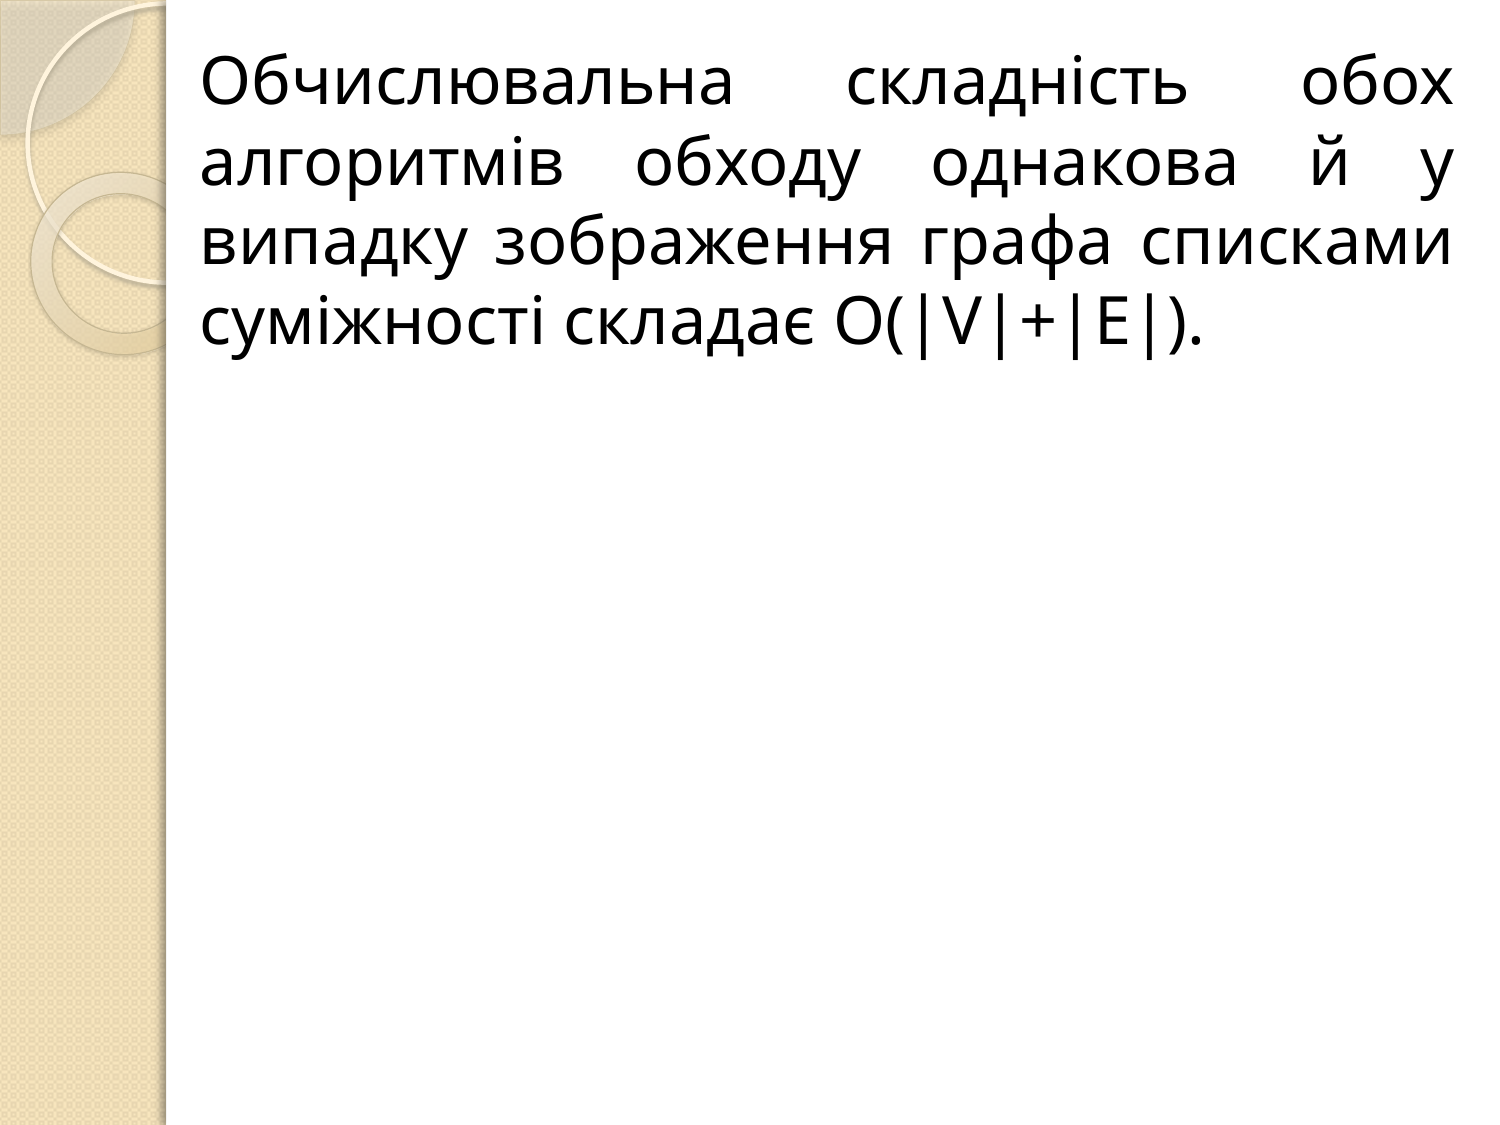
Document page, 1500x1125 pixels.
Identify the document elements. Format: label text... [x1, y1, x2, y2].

list Обчислювальна складність обох алгоритмів обходу однакова й у випадку зображення графа списками суміжності складає O(|V|+|E|). [171, 30, 1471, 819]
